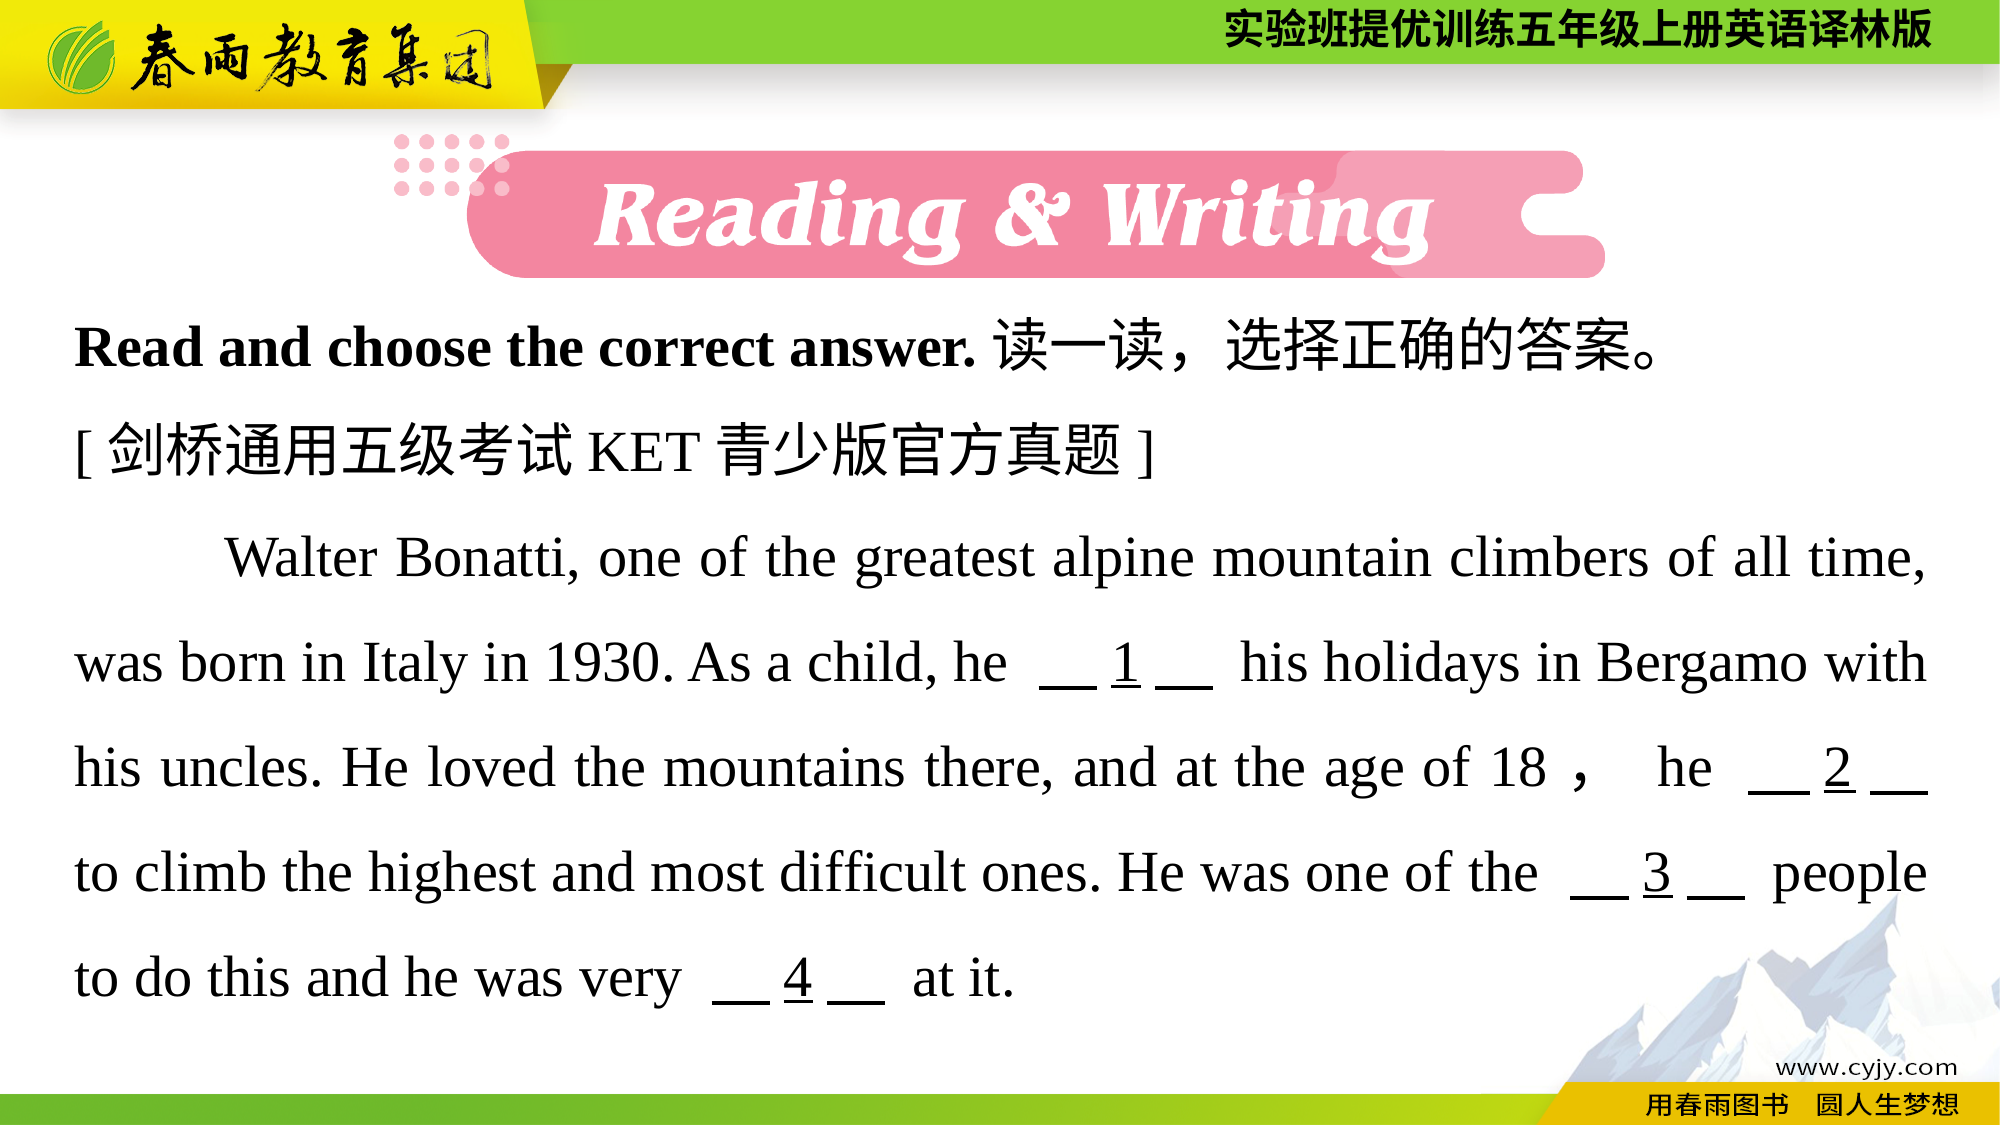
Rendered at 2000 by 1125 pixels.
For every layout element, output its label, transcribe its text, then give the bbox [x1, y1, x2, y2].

list Read and choose the correct answer.读一读，选择正确的答案。 [剑桥通用五级考试KET青少版官方真题] Walter Bonatti, one of the greatest alpine mountain climbers of all time, was born in Italy in 1930. As a child, he 1 his holidays in Bergamo with his uncles. He loved the mountains there, and at the age of 18， he 2 to climb the highest and most difficult ones. He was one of the 3 people to do this and he was very 4 at it. [59, 265, 1944, 1024]
picture [0, 0, 2000, 1125]
